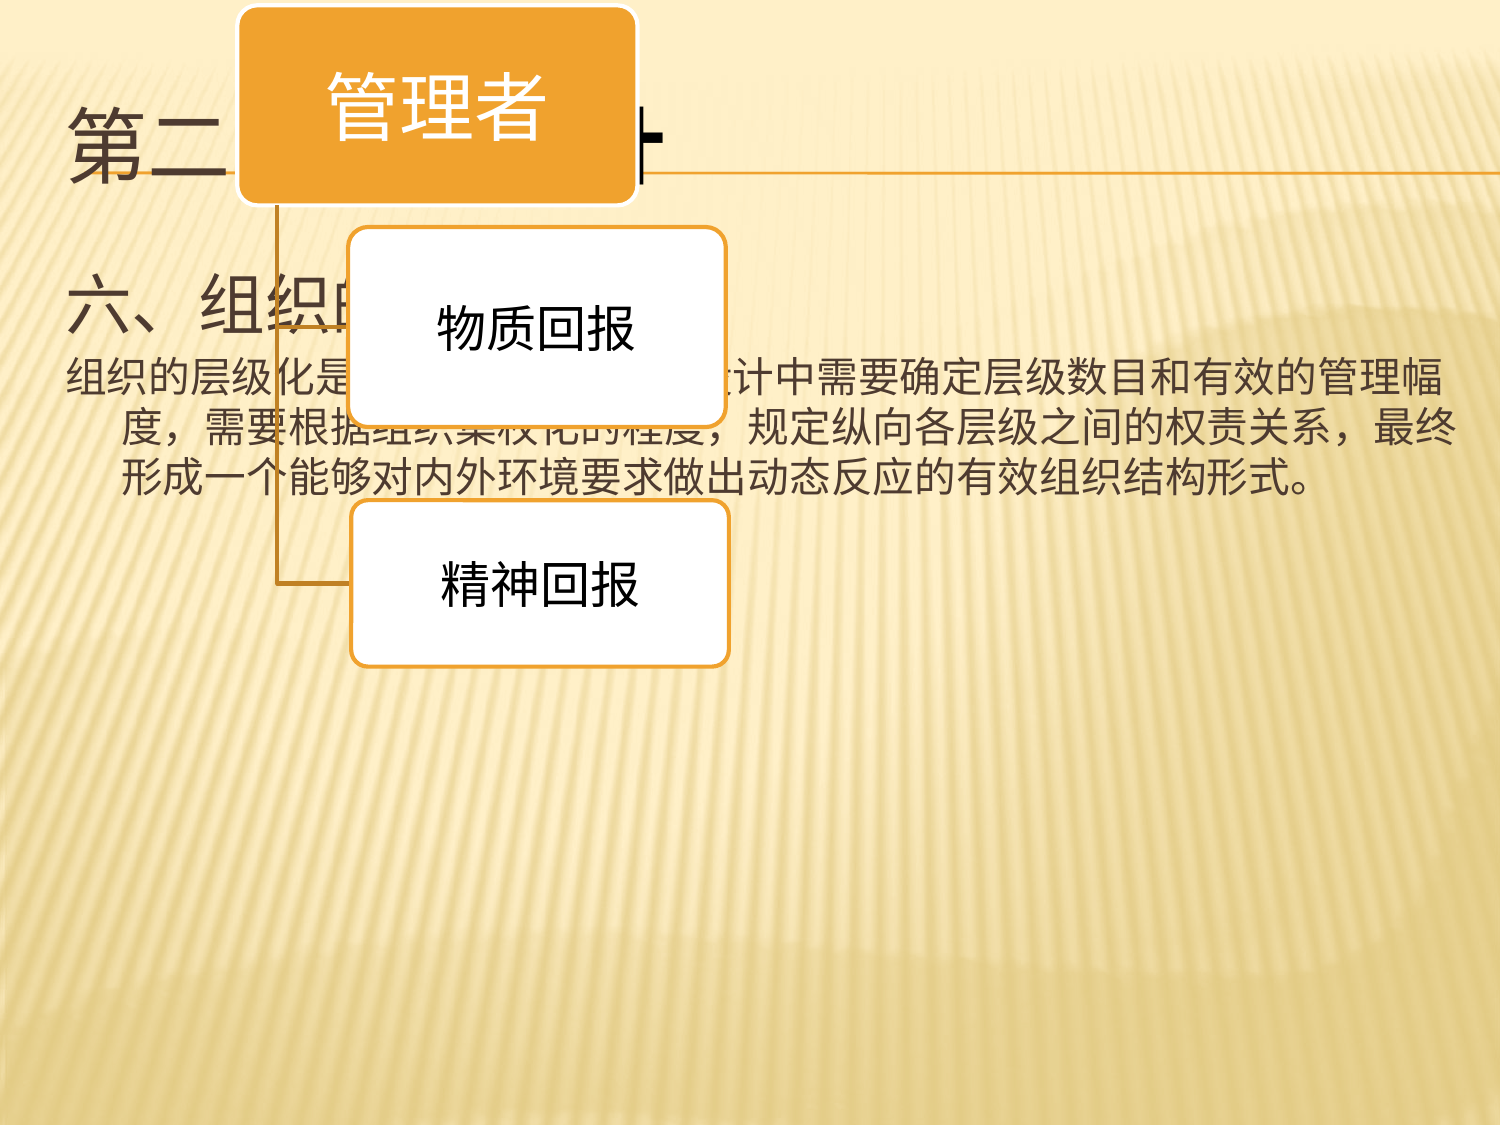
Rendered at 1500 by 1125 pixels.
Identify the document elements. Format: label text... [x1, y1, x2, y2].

title 第二节 组织设计 [50, 75, 275, 213]
list 六、组织的层级化 组织的层级化是指组织在纵向结构设计中需要确定层级数目和有效的管理幅度，需要根据组织集权化的程度，规定纵向各层级之间的权责关系，最终形成一个能够对内外环境要求做出动态反应的有效组织结构形式。 [279, 254, 1476, 998]
list 六、组织的层级化 组织的层级化是指组织在纵向结构设计中需要确定层级数目和有效的管理幅度，需要根据组织集权化的程度，规定纵向各层级之间的权责关系，最终形成一个能够对内外环境要求做出动态反应的有效组织结构形式。 [49, 254, 275, 998]
title 第二节 组织设计 [279, 75, 1475, 213]
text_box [197, 549, 1198, 1111]
